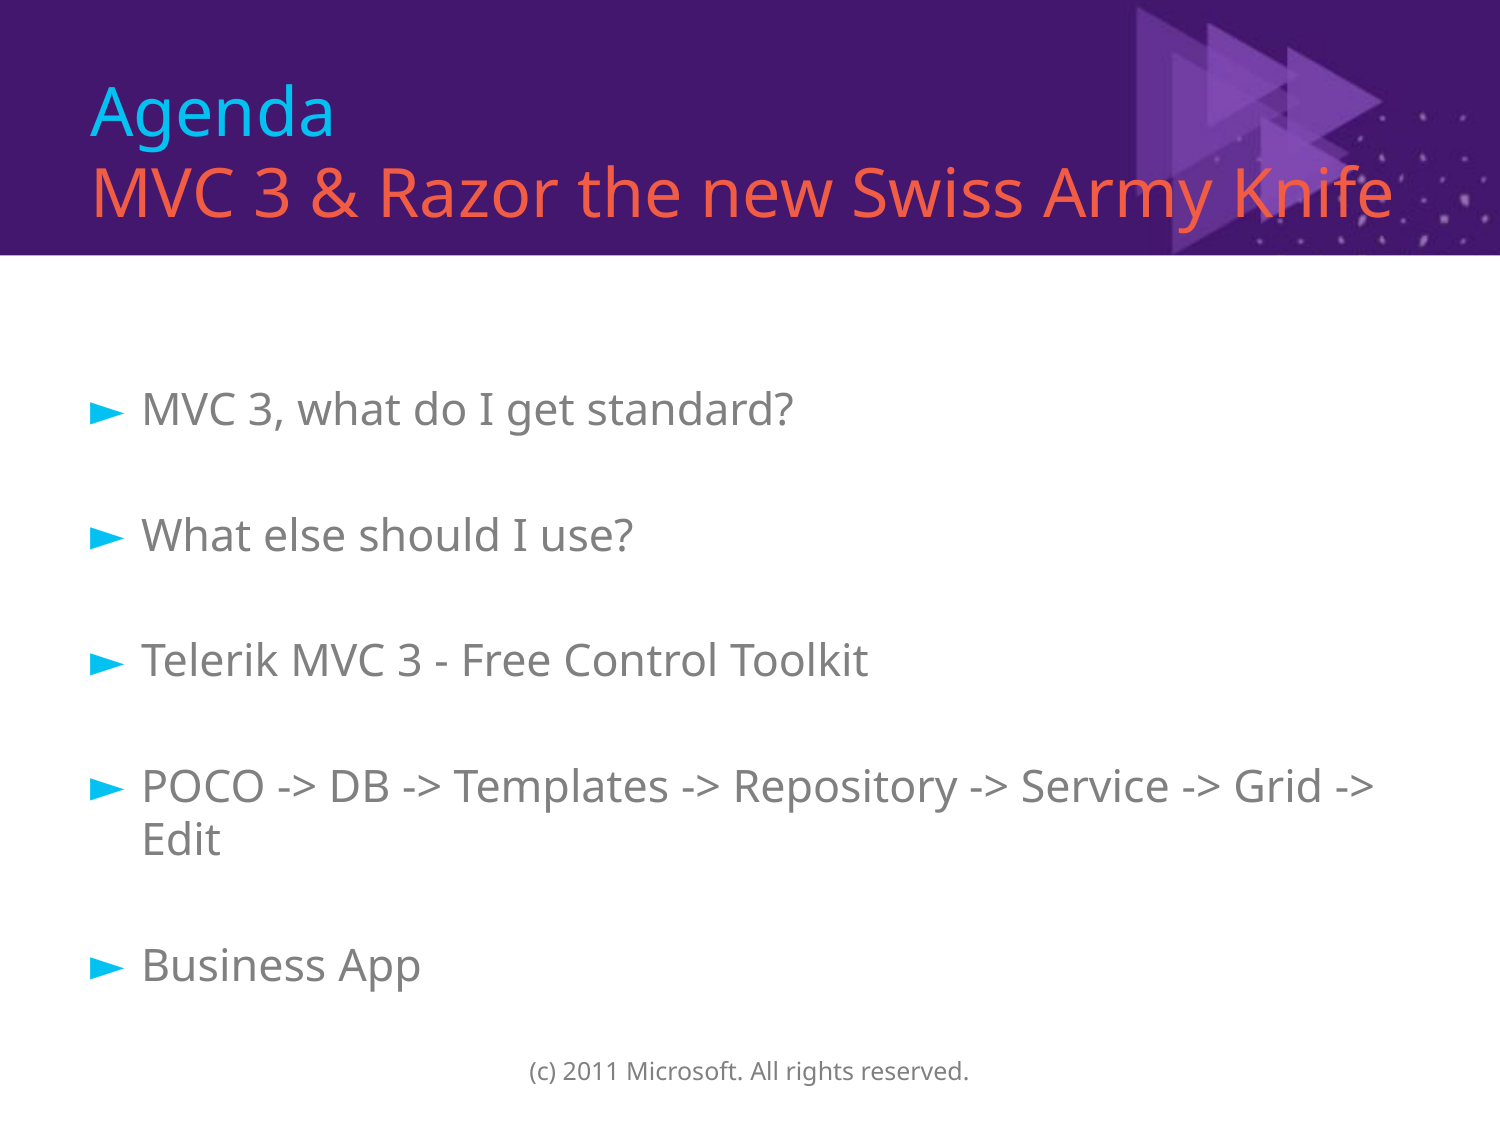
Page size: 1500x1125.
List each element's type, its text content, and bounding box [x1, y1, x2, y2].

title Agenda MVC 3 & Razor the new Swiss Army Knife [75, 56, 1425, 244]
footer (c) 2011 Microsoft. All rights reserved. [512, 1042, 988, 1103]
picture [0, 0, 1500, 255]
list MVC 3, what do I get standard? What else should I use? Telerik MVC 3 - Free Control Toolkit POCO -> DB -> Templates -> Repository -> Service -> Grid -> Edit Business App [75, 373, 1425, 1005]
